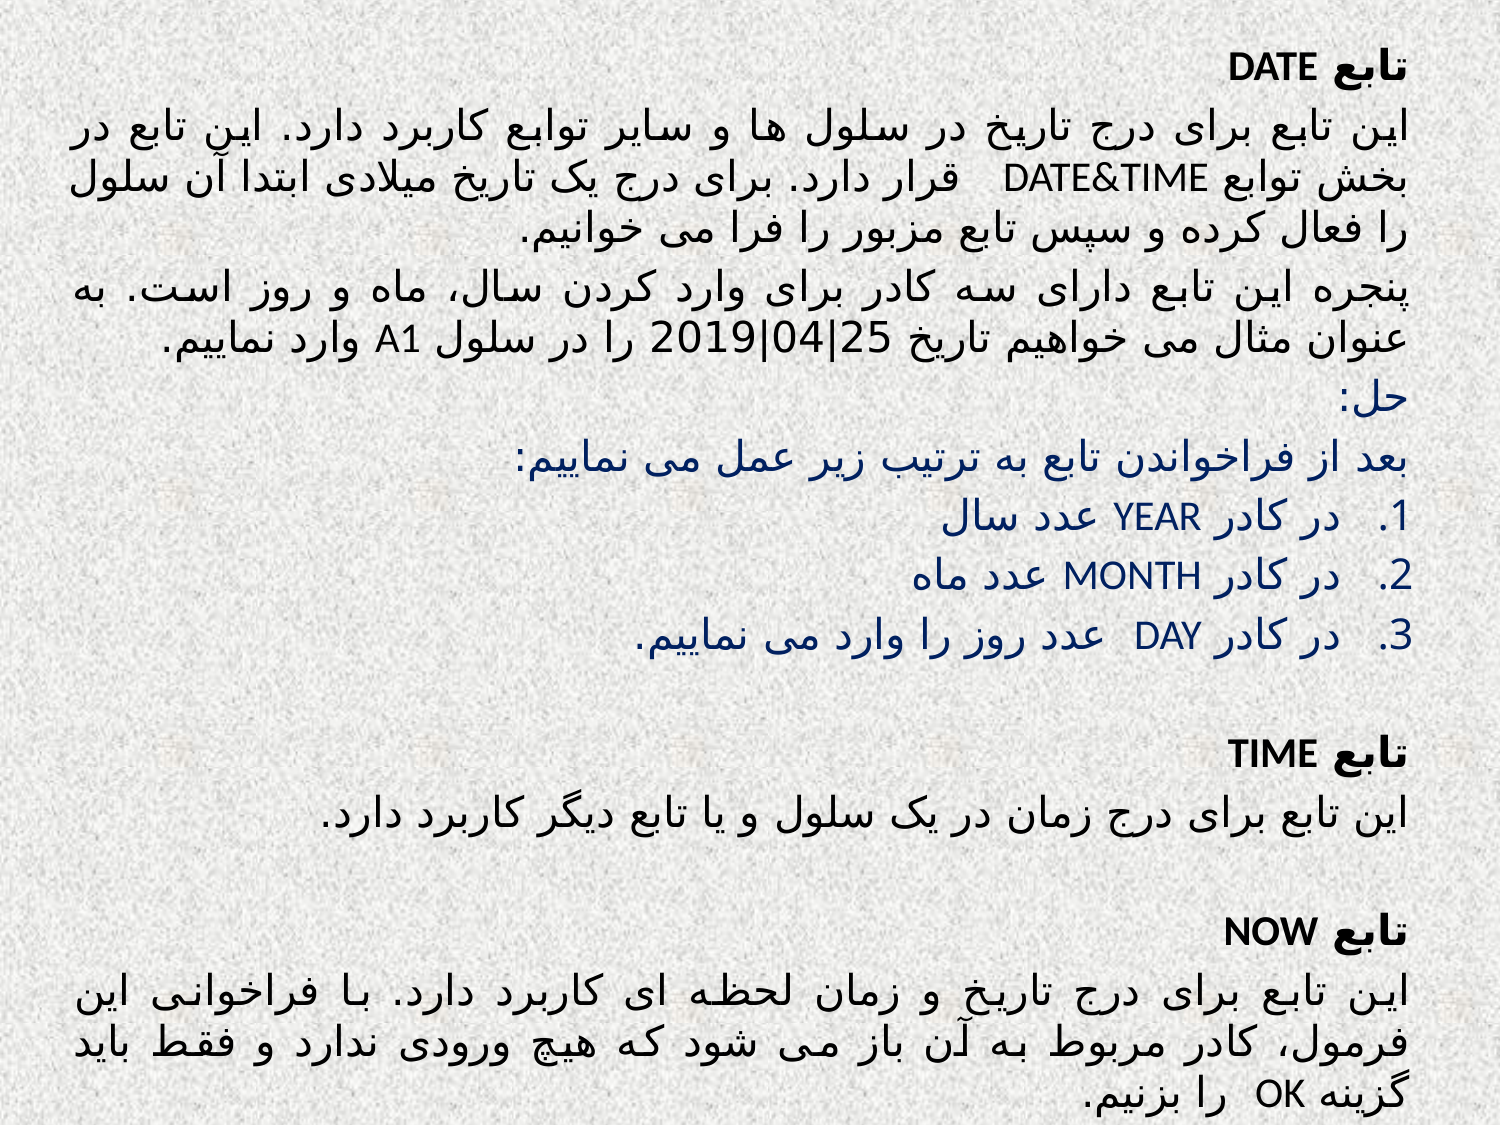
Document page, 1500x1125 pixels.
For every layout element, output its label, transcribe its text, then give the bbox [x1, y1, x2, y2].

list تابع DATE این تابع برای درج تاریخ در سلول ها و سایر توابع کاربرد دارد. این تابع در بخش توابع DATE&TIME قرار دارد. برای درج یک تاریخ میلادی ابتدا آن سلول را فعال کرده و سپس تابع مزبور را فرا می خوانیم. پنجره این تابع دارای سه کادر برای وارد کردن سال، ماه و روز است. به عنوان مثال می خواهیم تاریخ 25|04|2019 را در سلول A1 وارد نماییم. حل: بعد از فراخواندن تابع به ترتیب زیر عمل می نماییم: در کادر YEAR عدد سال در کادر MONTH عدد ماه در کادر DAY عدد روز را وارد می نماییم. تابع TIME این تابع برای درج زمان در یک سلول و یا تابع دیگر کاربرد دارد. تابع NOW این تابع برای درج تاریخ و زمان لحظه ای کاربرد دارد. با فراخوانی این فرمول، کادر مربوط به آن باز می شود که هیچ ورودی ندارد و فقط باید گزینه OK را بزنیم. [53, 30, 1425, 1125]
picture [0, 0, 1500, 1125]
